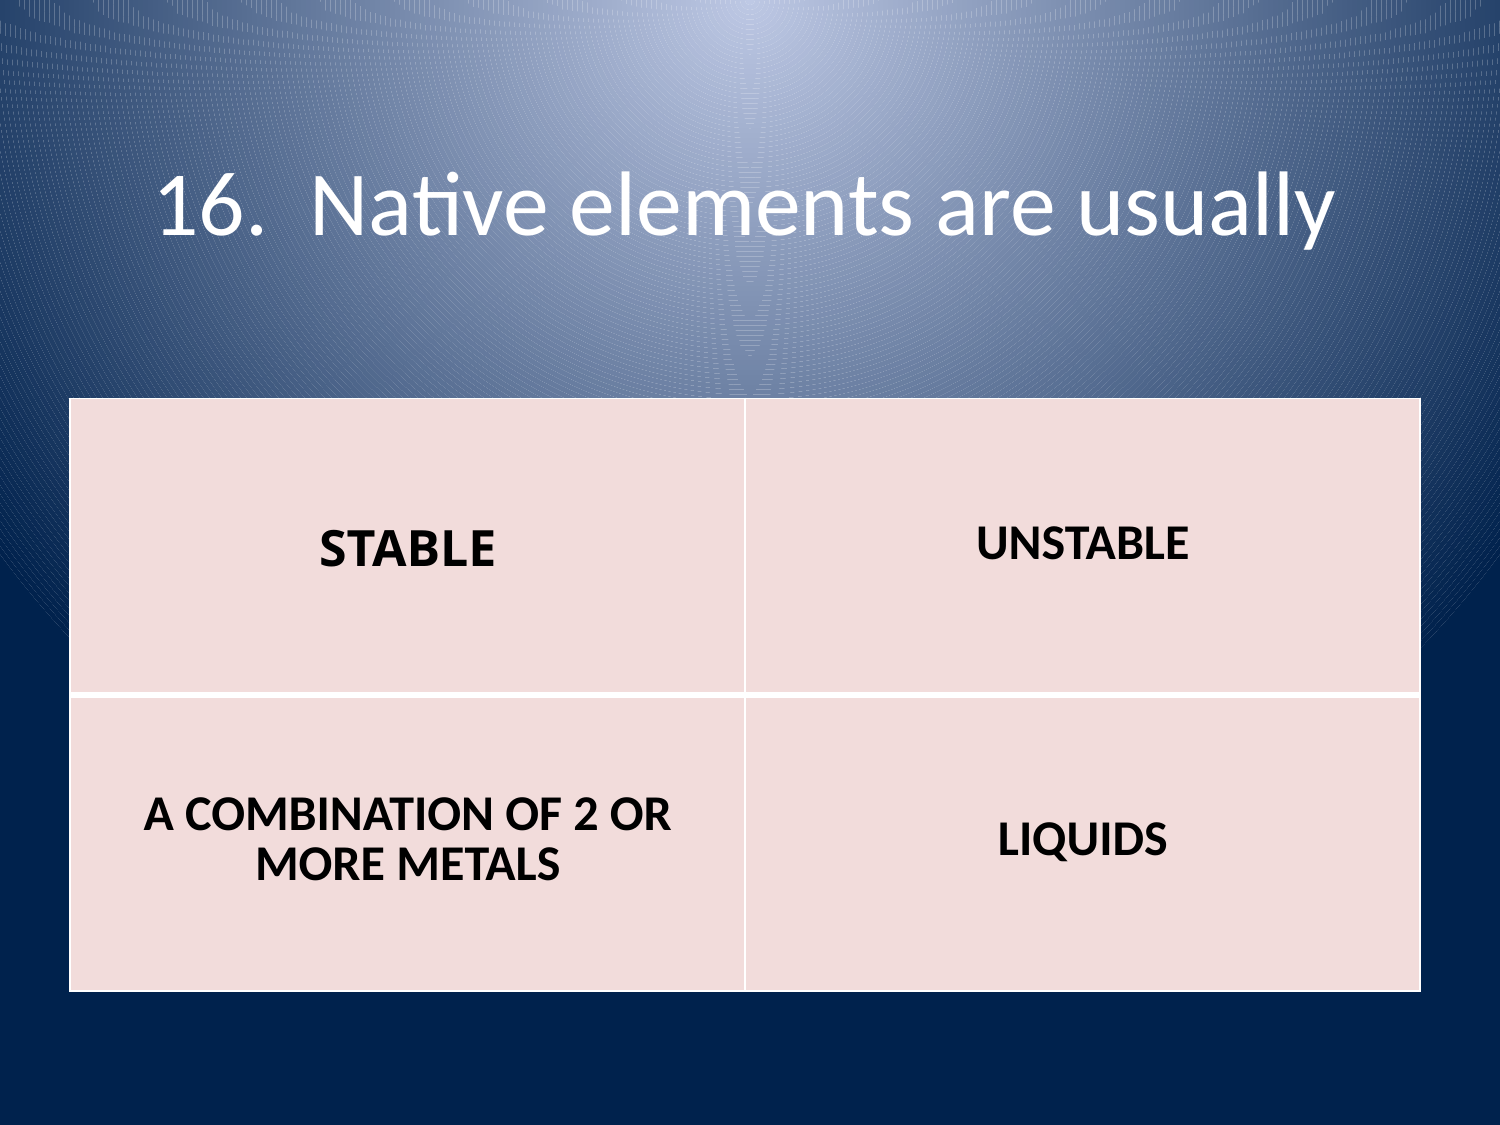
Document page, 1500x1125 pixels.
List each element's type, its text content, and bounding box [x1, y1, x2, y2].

table_cell A COMBINATION OF 2 OR MORE METALS [71, 698, 744, 990]
title 16. Native elements are usually [70, 105, 1421, 293]
table_cell LIQUIDS [746, 698, 1419, 990]
table_header UNSTABLE [746, 399, 1419, 692]
table_header STABLE [71, 399, 744, 692]
